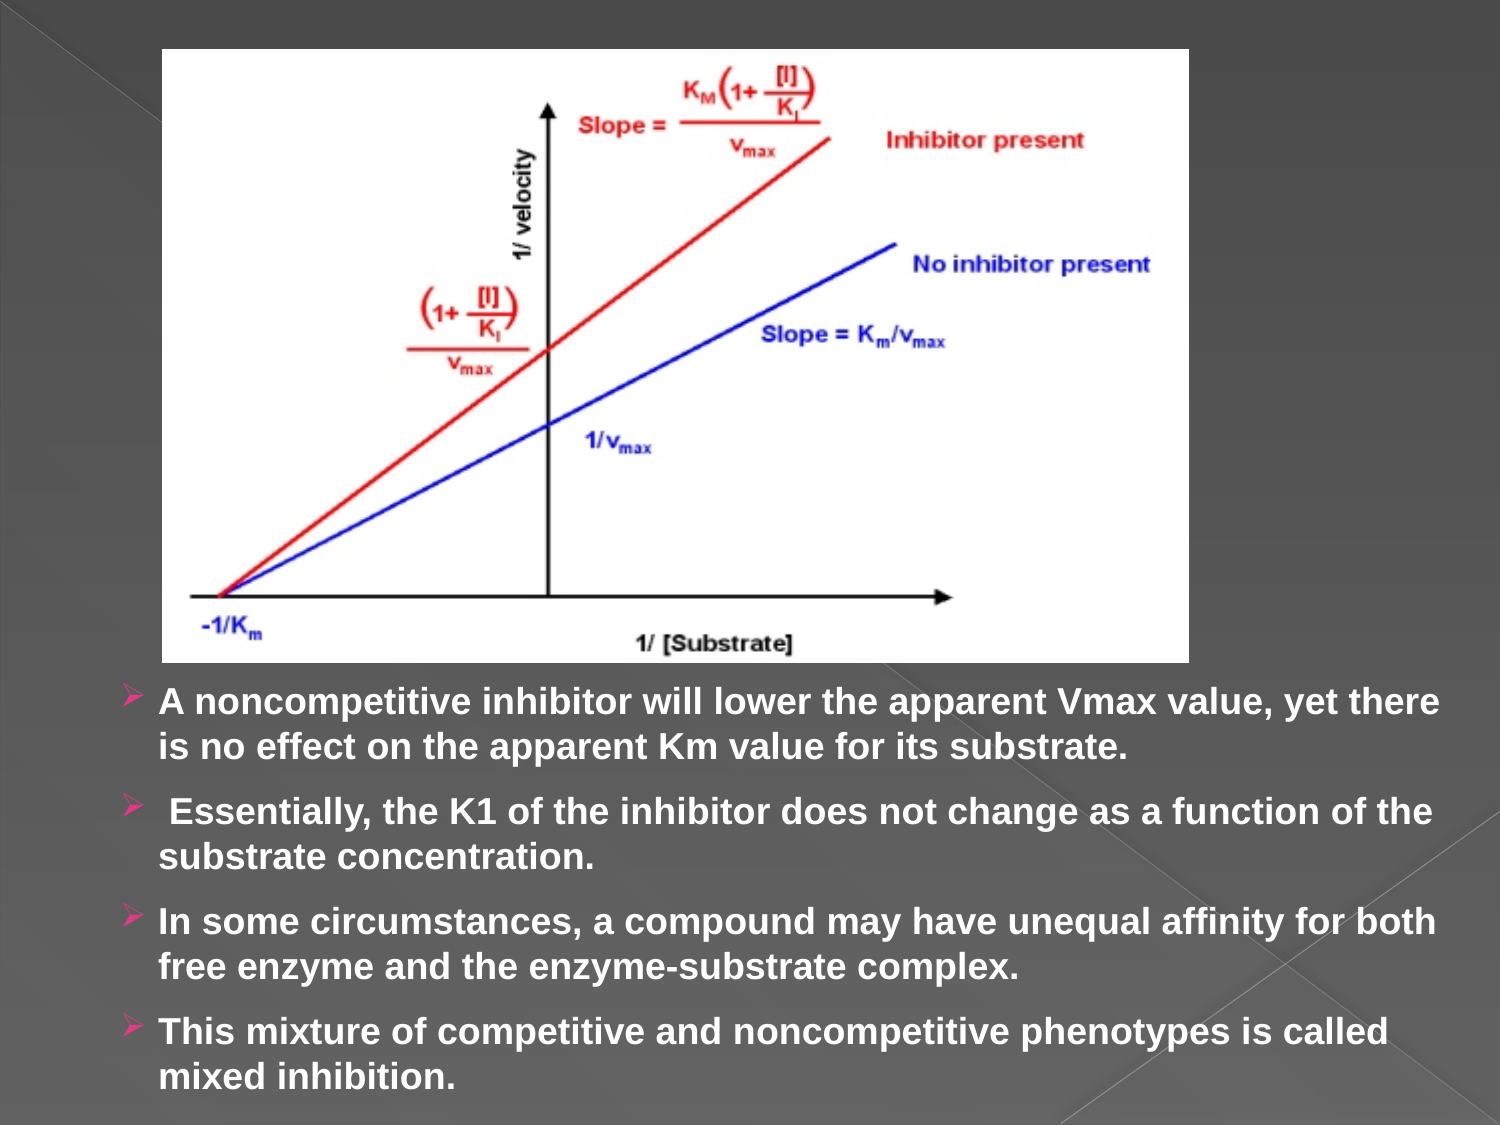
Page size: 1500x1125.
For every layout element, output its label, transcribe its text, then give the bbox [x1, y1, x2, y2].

text_box A noncompetitive inhibitor will lower the apparent Vmax value, yet there is no effect on the apparent Km value for its substrate. Essentially, the K1 of the inhibitor does not change as a function of the substrate concentration. In some circumstances, a compound may have unequal affinity for both free enzyme and the enzyme-substrate complex. This mixture of competitive and noncompetitive phenotypes is called mixed inhibition. [87, 669, 1458, 1105]
picture [162, 49, 1190, 663]
